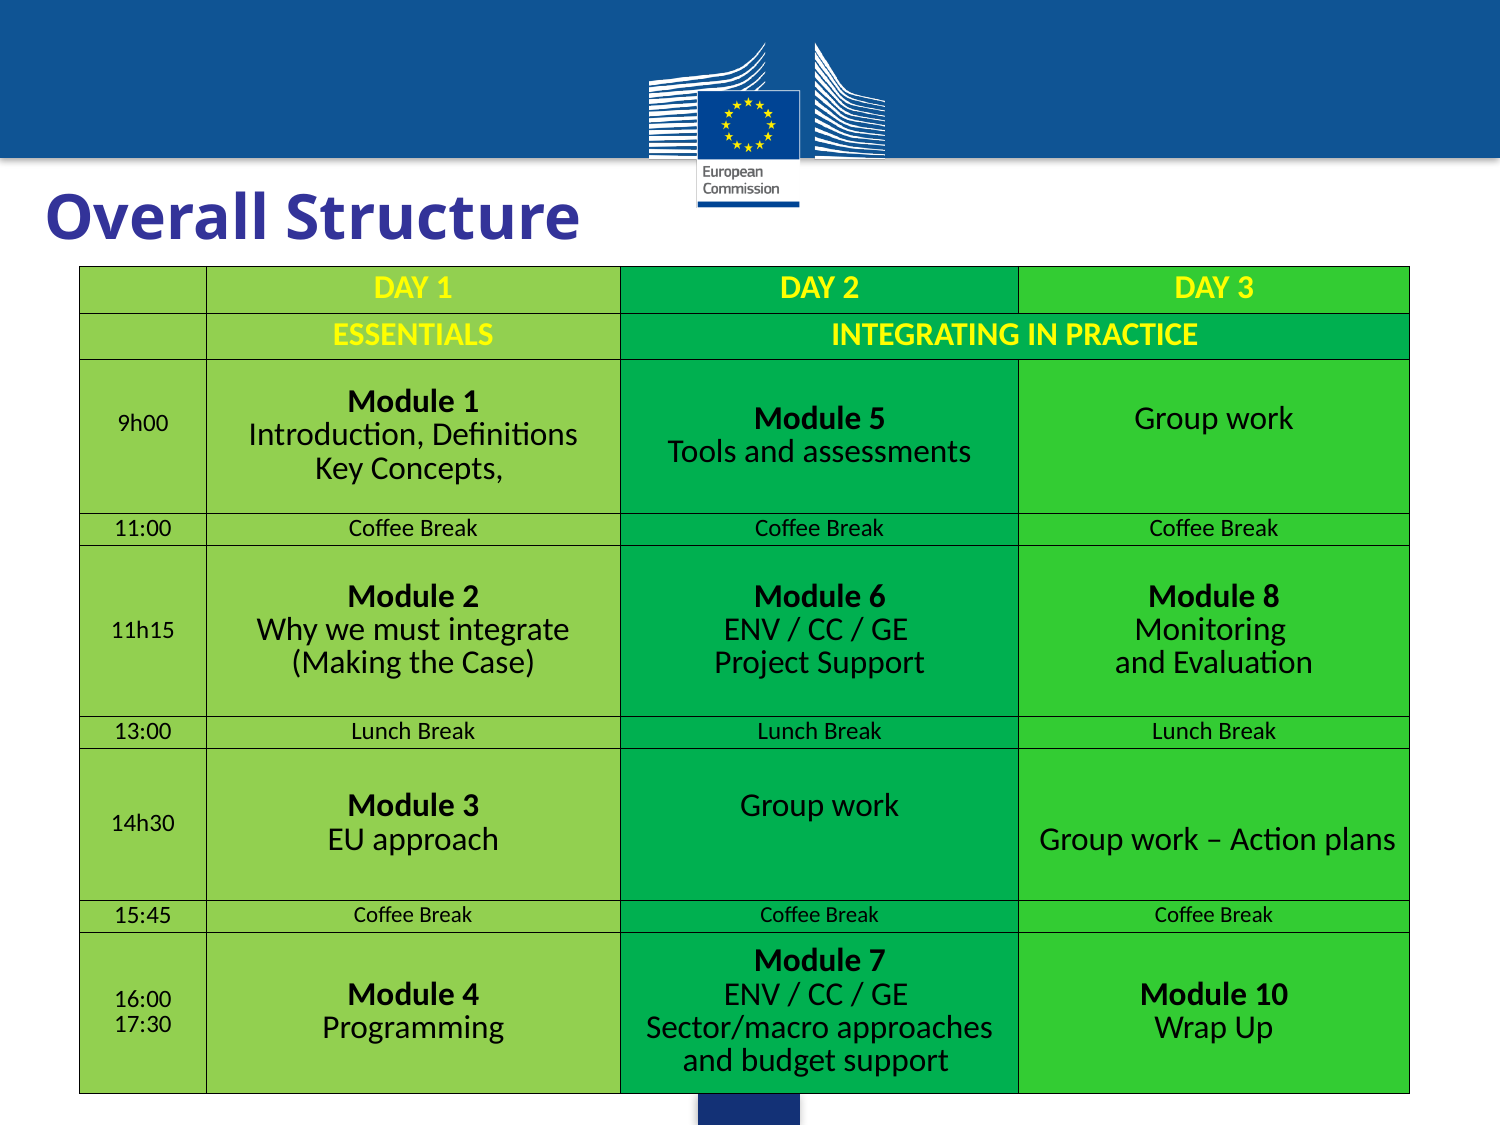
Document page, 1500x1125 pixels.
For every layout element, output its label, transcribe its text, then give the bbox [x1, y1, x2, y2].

table_cell Group work [621, 749, 1018, 900]
table_cell Coffee Break [207, 514, 620, 545]
table_cell Coffee Break [1019, 514, 1409, 545]
picture [649, 42, 885, 169]
table_cell [80, 314, 206, 359]
table_cell Module 4 Programming [207, 933, 620, 1093]
table_cell Lunch Break [207, 717, 620, 748]
table_cell Group work [1019, 360, 1409, 513]
table_header DAY 1 [207, 267, 620, 313]
table_cell Coffee Break [1019, 901, 1409, 932]
table_cell Module 10 Wrap Up [1019, 933, 1409, 1093]
table_cell Coffee Break [621, 901, 1018, 932]
table_cell Module 3 EU approach [207, 749, 620, 900]
table_cell 13:00 [80, 717, 206, 748]
table_header [80, 267, 206, 313]
table_cell 9h00 [80, 360, 206, 513]
table_cell 16:00 17:30 [80, 933, 206, 1093]
table_cell Module 8 Monitoring and Evaluation [1019, 546, 1409, 716]
table_cell Module 6 ENV / CC / GE Project Support [621, 546, 1018, 716]
table_cell Module 5 Tools and assessments [621, 360, 1018, 513]
slide_number 3 [1074, 1024, 1426, 1103]
table_cell Coffee Break [621, 514, 1018, 545]
table_header DAY 2 [621, 267, 1018, 313]
table_header DAY 3 [1019, 267, 1409, 313]
table_cell 14h30 [80, 749, 206, 900]
table_cell 15:45 [80, 901, 206, 932]
table_cell Lunch Break [621, 717, 1018, 748]
table_cell Module 7 ENV / CC / GE Sector/macro approaches and budget support [621, 933, 1018, 1093]
table_cell 11:00 [80, 514, 206, 545]
table_cell Coffee Break [207, 901, 620, 932]
table_cell Group work – Action plans [1019, 749, 1409, 900]
table_cell Lunch Break [1019, 717, 1409, 748]
table_cell INTEGRATING IN PRACTICE [621, 314, 1409, 359]
table_cell 11h15 [80, 546, 206, 716]
table_cell Module 2 Why we must integrate (Making the Case) [207, 546, 620, 716]
text_box Overall Structure [0, 169, 1500, 259]
table_cell Module 1 Introduction, Definitions Key Concepts, [207, 360, 620, 513]
table_cell ESSENTIALS [207, 314, 620, 359]
